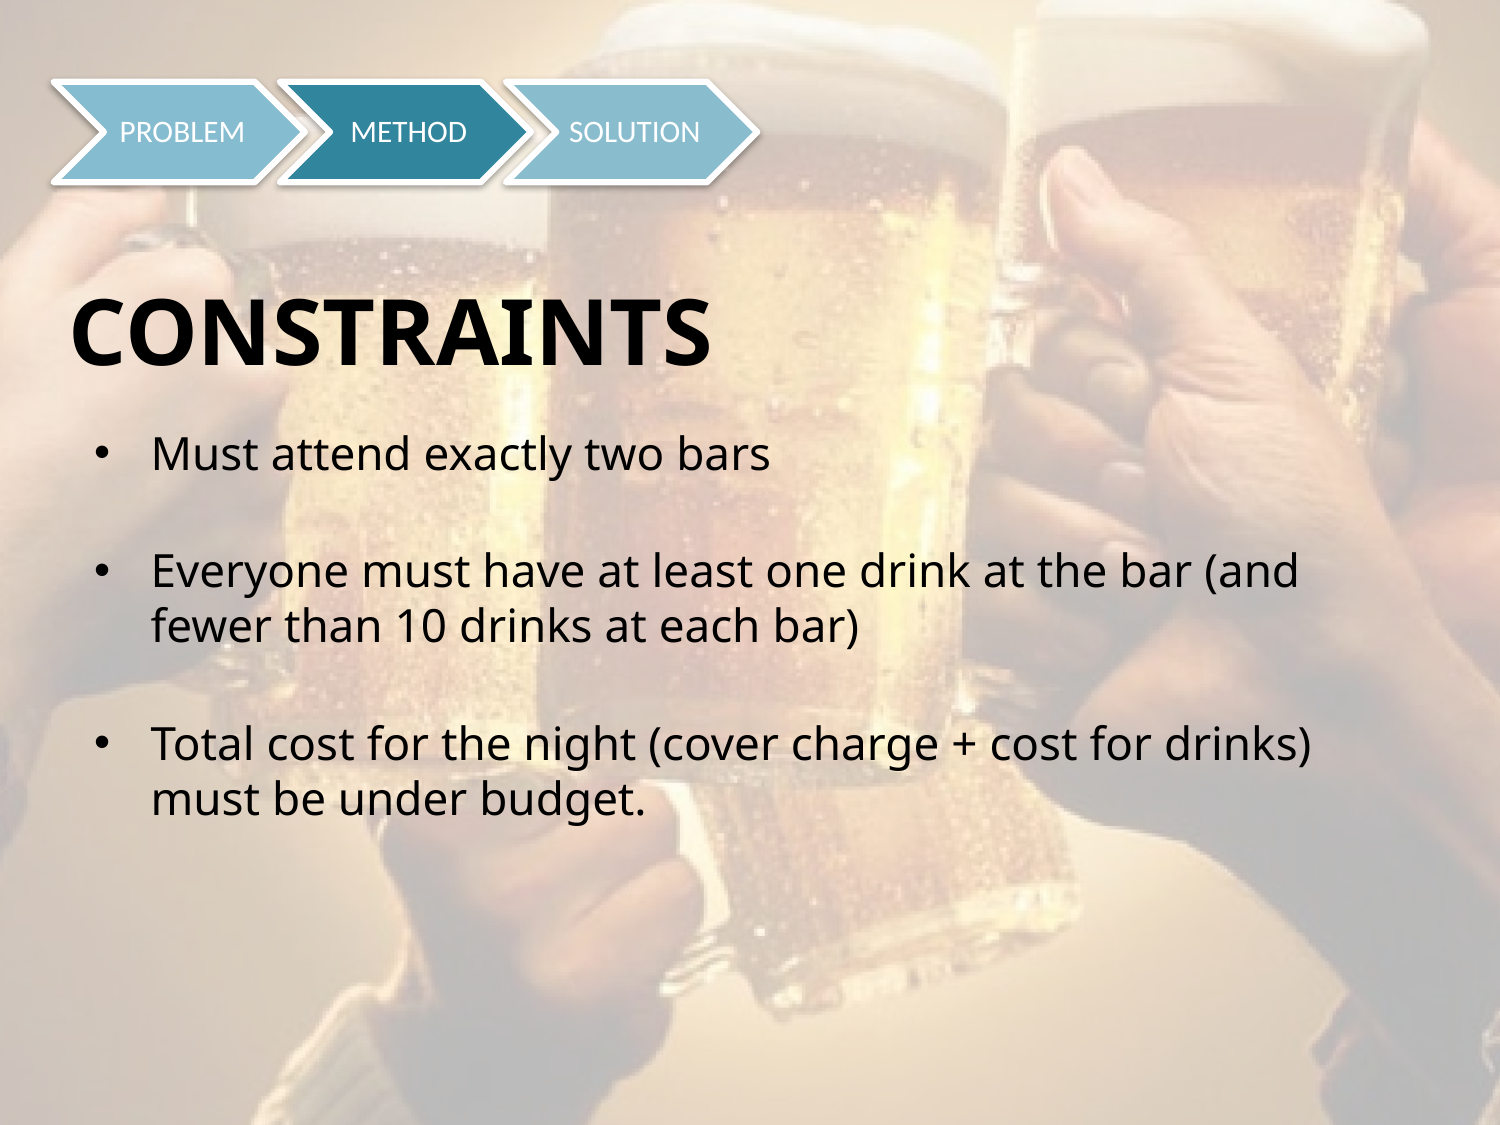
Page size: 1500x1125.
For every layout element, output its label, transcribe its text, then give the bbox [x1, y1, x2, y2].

text_box Must attend exactly two bars Everyone must have at least one drink at the bar (and fewer than 10 drinks at each bar) Total cost for the night (cover charge + cost for drinks) must be under budget. [79, 417, 1404, 832]
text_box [53, 23, 758, 241]
title CONSTRAINTS [53, 234, 1404, 423]
